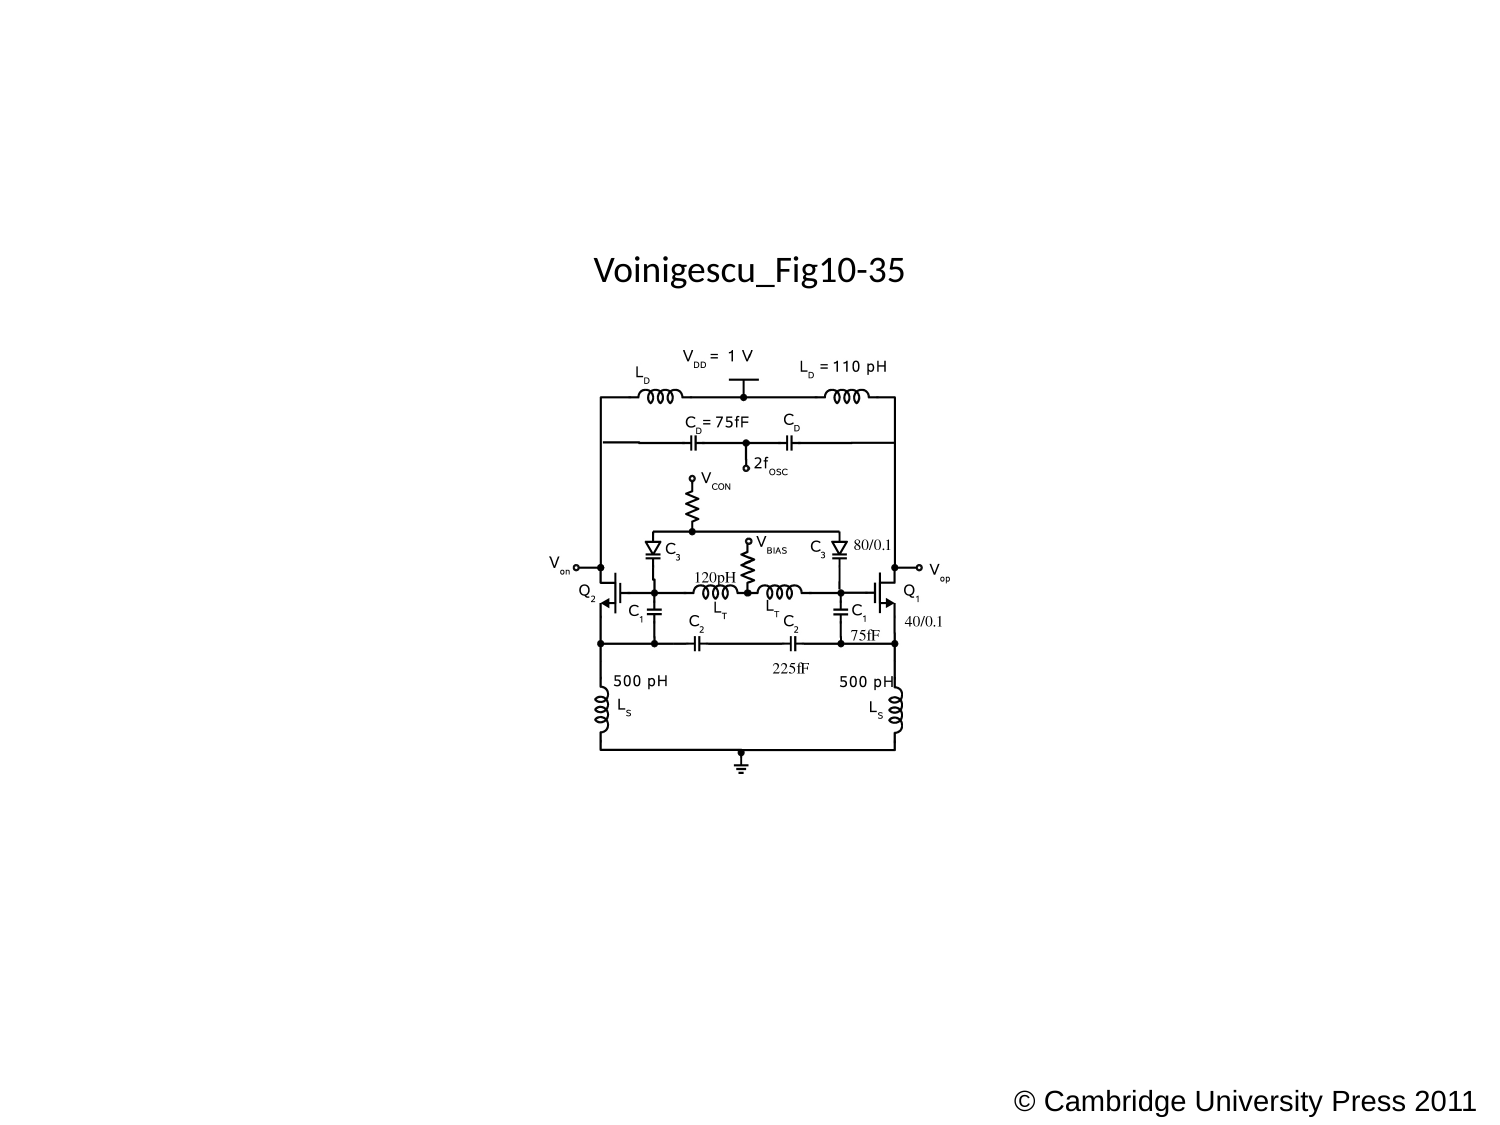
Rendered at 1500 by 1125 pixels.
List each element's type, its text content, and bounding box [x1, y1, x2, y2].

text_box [549, 237, 951, 775]
text_box © Cambridge University Press 2011 [907, 1074, 1493, 1125]
